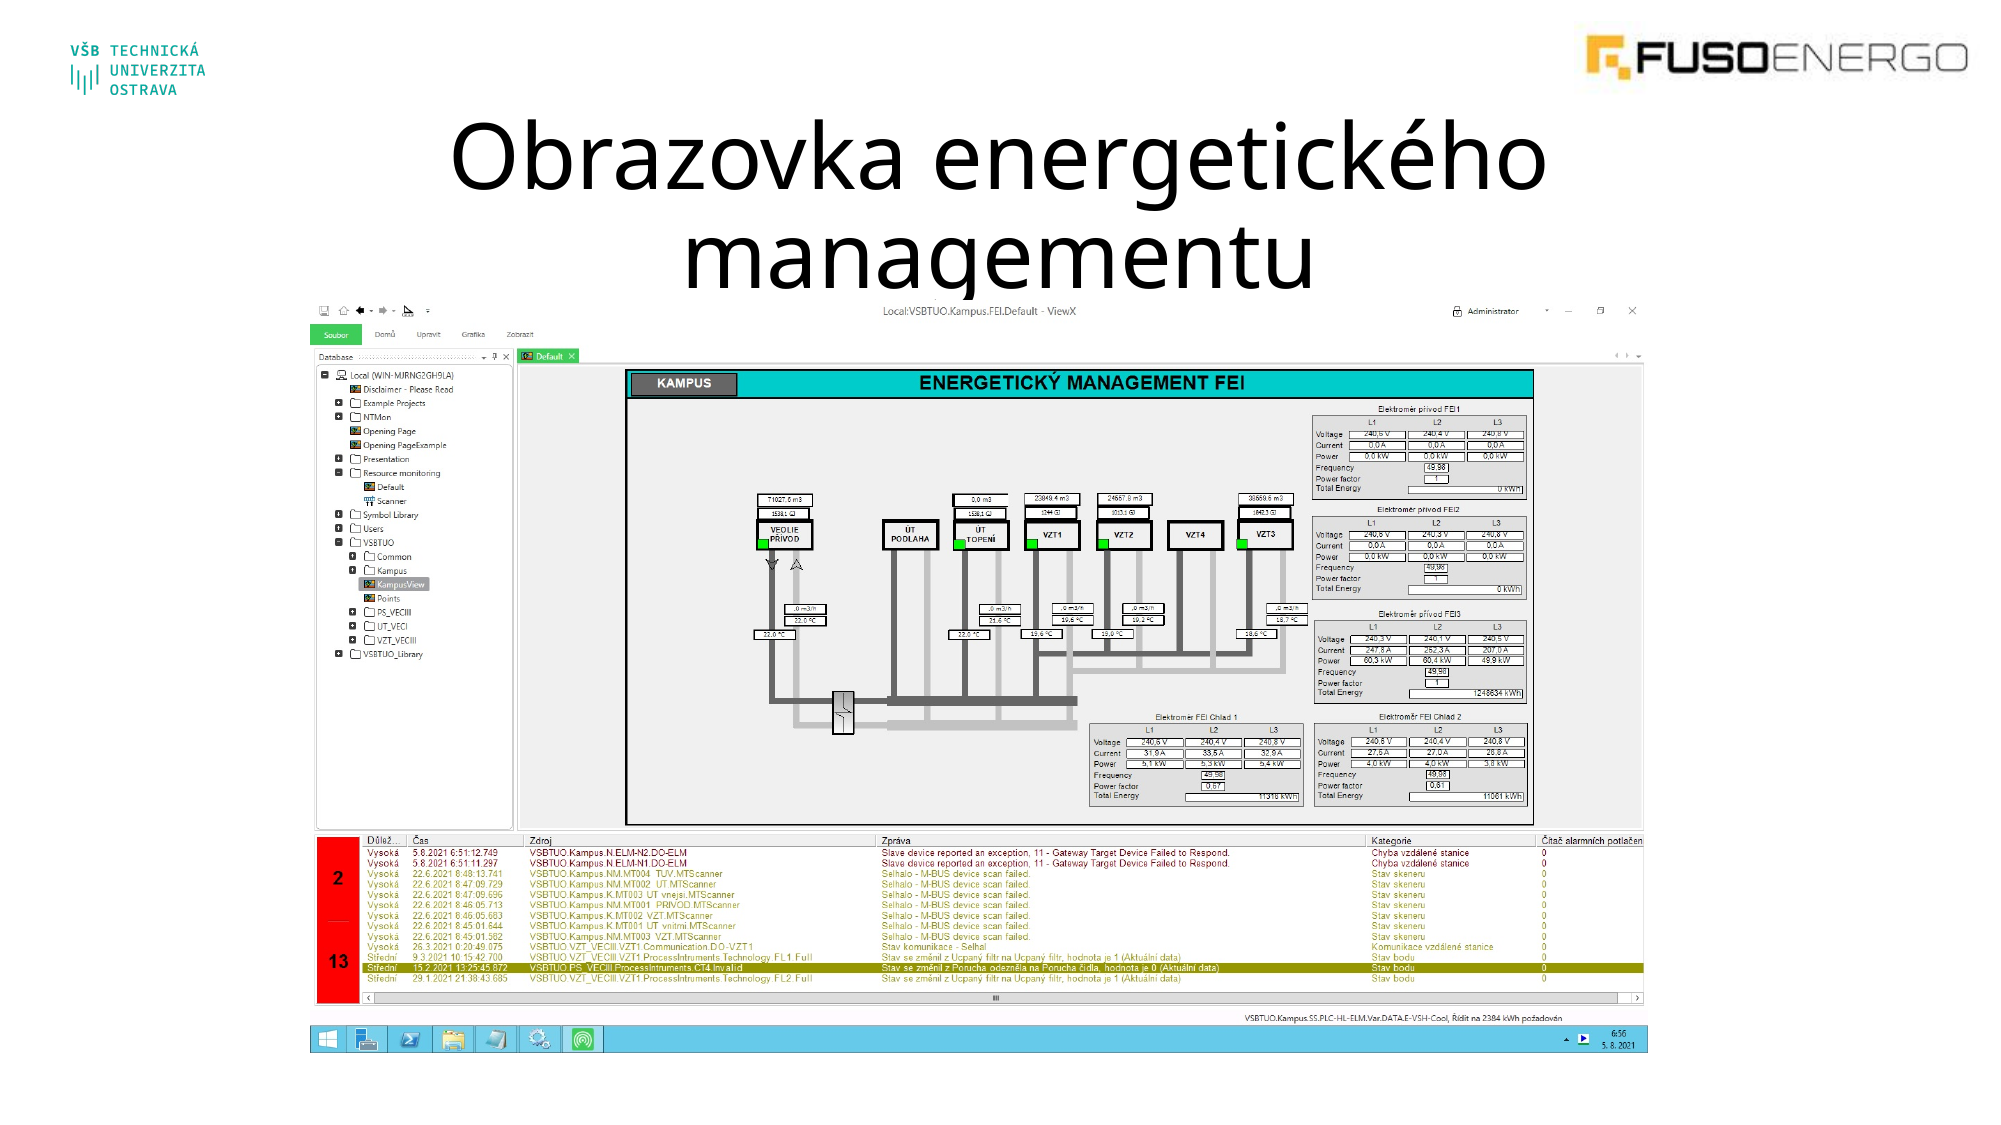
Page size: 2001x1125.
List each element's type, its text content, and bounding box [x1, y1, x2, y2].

title Obrazovka energetického managementu [137, 141, 1863, 278]
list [70, 41, 205, 95]
picture [1574, 21, 1981, 95]
picture [310, 300, 1648, 1053]
